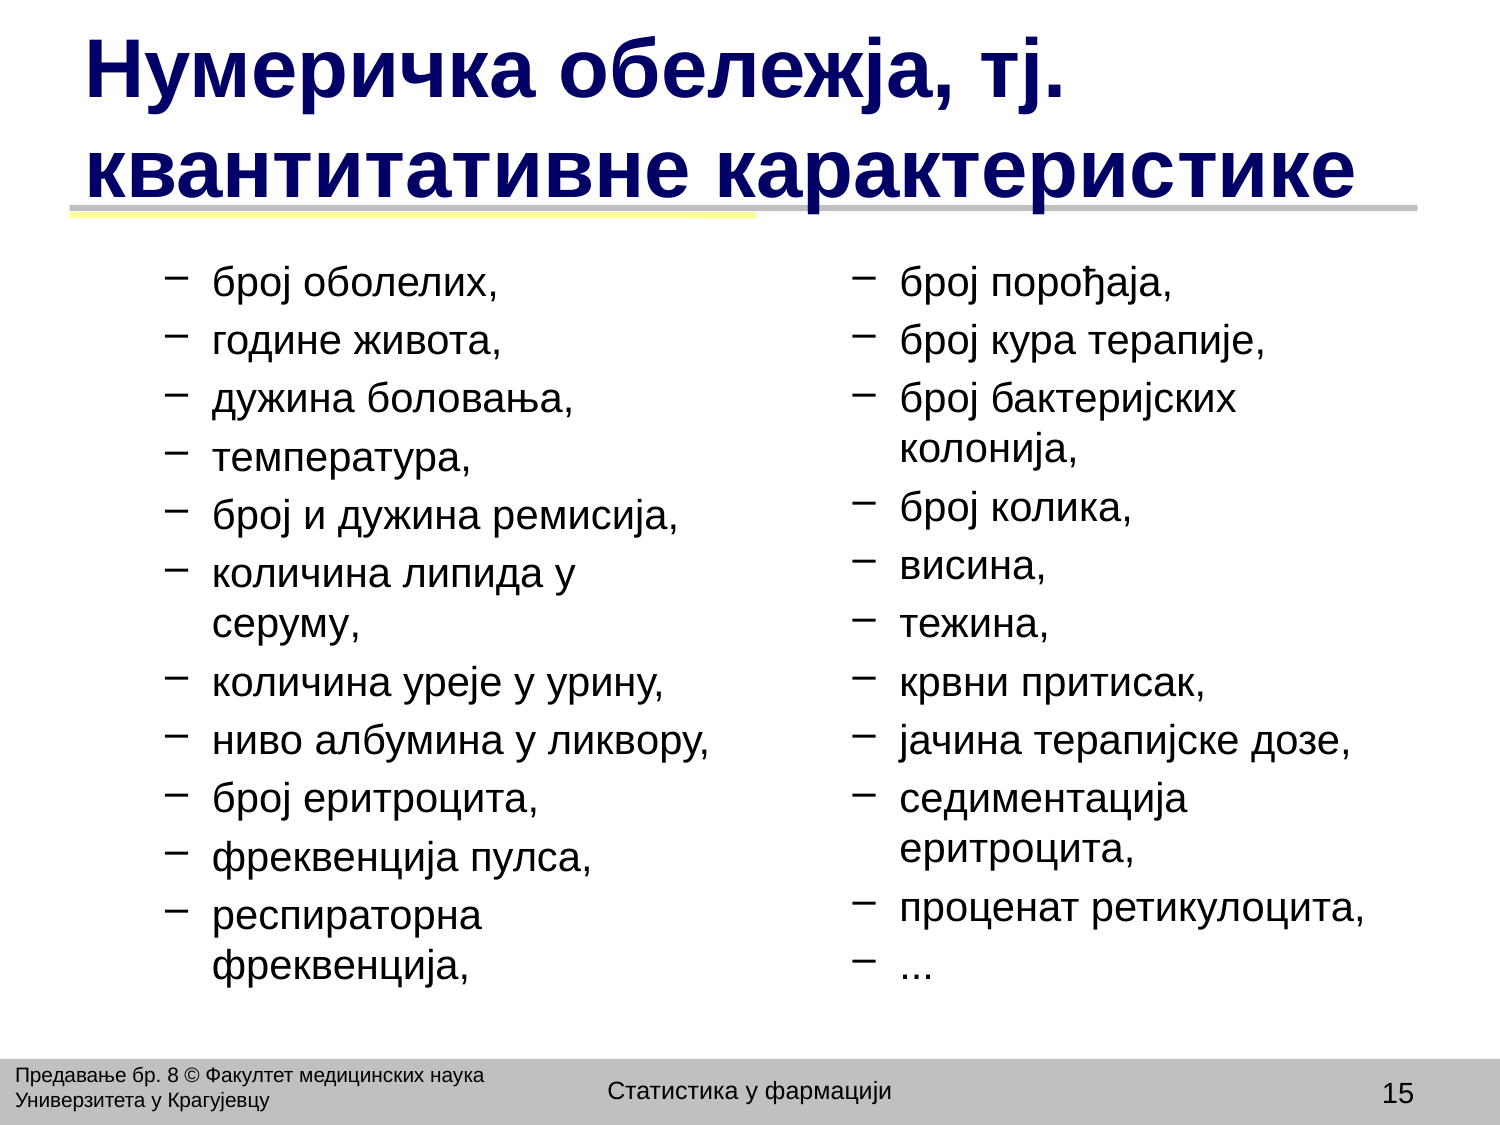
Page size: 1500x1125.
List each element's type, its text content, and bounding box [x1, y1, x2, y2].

slide_number 15 [1079, 1066, 1430, 1125]
list број оболелих, године живота, дужина боловања, температура, број и дужина ремисија, количина липида у серуму, количина уреје у урину, ниво албумина у ликвору, број еритроцита, фреквенција пулса, респираторна фреквенција, [74, 246, 738, 1023]
list број порођаја, број кура терапије, број бактеријских колонија, број колика, висина, тежина, крвни притисак, јачина терапијске дозе, седиментација еритроцита, проценат ретикулоцита, ... [762, 246, 1426, 1023]
slide_number Предавање бр. 8 © Факултет медицинских наука Универзитета у Крагујевцу [0, 1053, 631, 1108]
footer Статистика у фармацији [512, 1066, 988, 1125]
title Нумеричка обележја, тј. квантитативне карактеристике [69, 19, 1426, 208]
